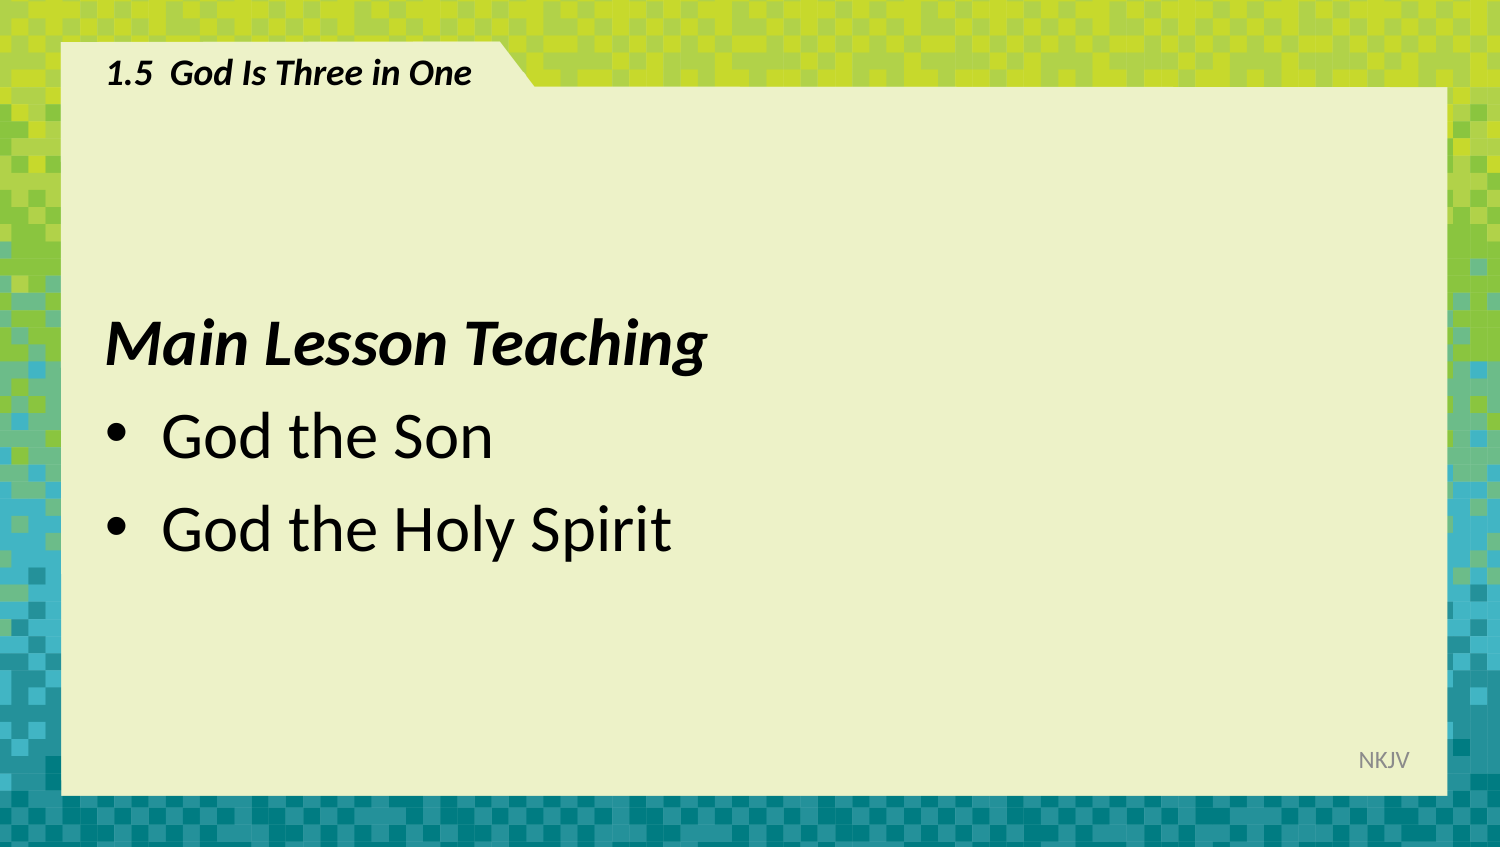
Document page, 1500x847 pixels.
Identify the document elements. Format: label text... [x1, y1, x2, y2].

title 1.5 God Is Three in One [89, 33, 1420, 108]
list Main Lesson Teaching God the Son God the Holy Spirit [89, 141, 1403, 722]
footer NKJV [950, 736, 1425, 782]
picture [0, 0, 1500, 847]
